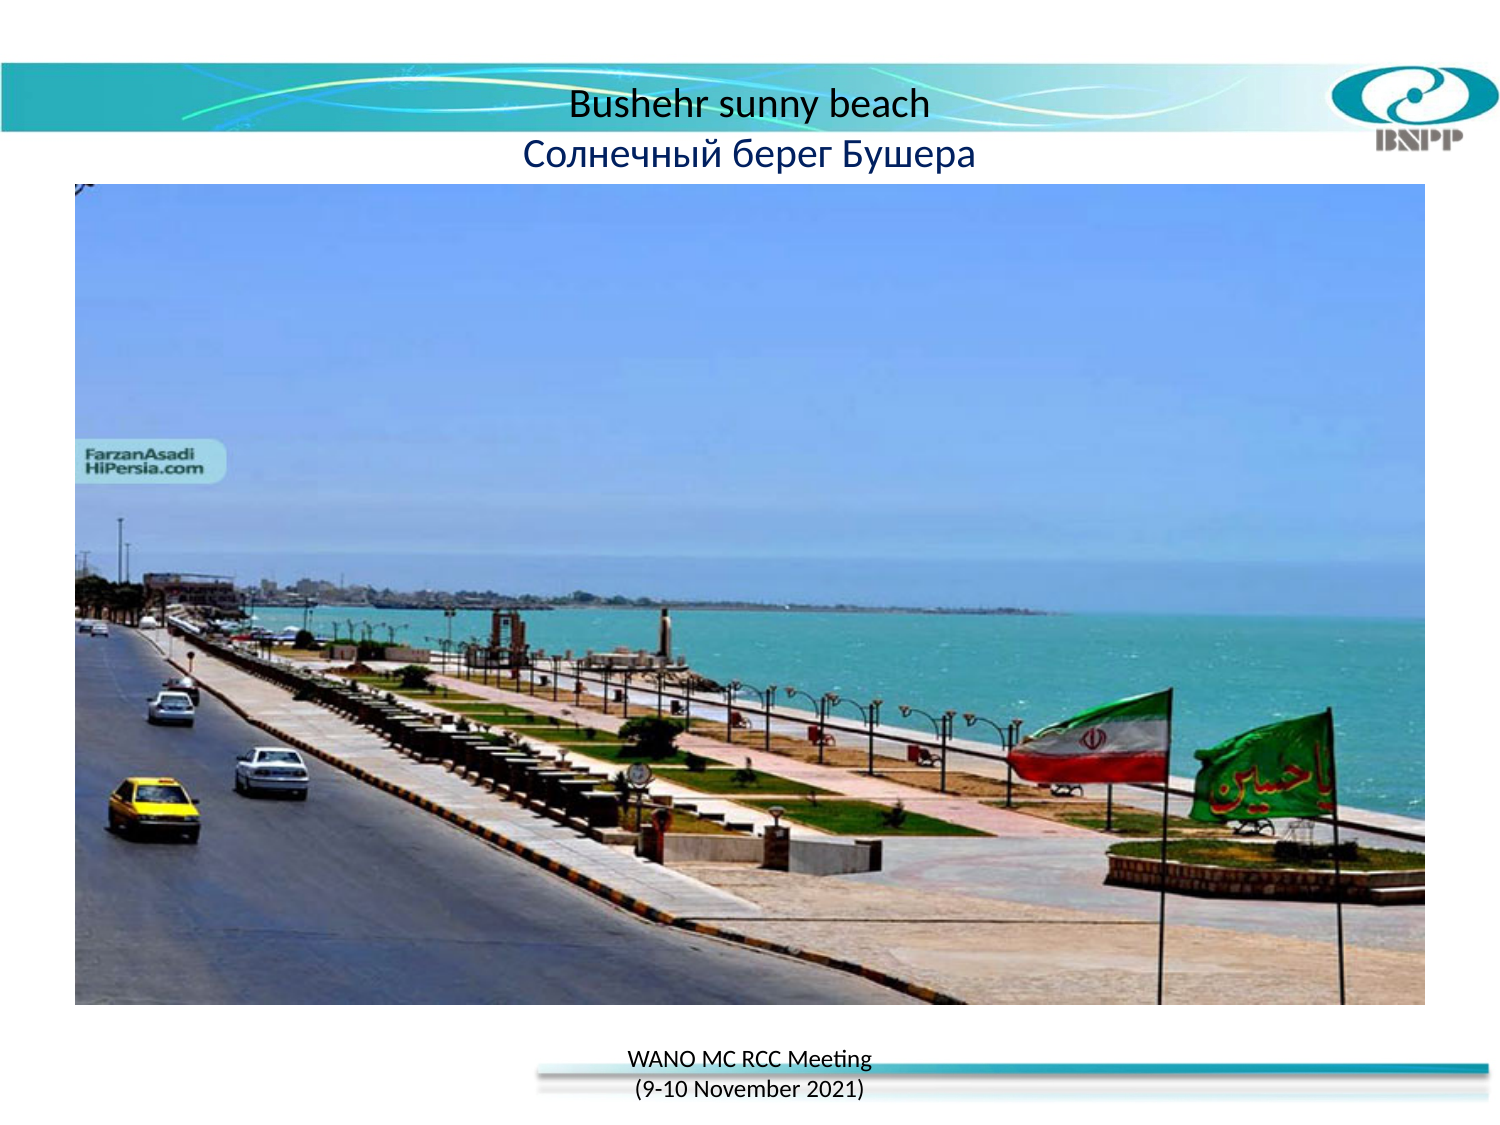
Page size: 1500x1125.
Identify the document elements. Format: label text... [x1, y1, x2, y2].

picture [0, 0, 1500, 1125]
text_box WANO MC RCC Meeting (9-10 November 2021) [512, 1022, 988, 1123]
title Bushehr sunny beach Солнечный берег Бушера [330, 66, 1170, 182]
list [74, 184, 1426, 1006]
